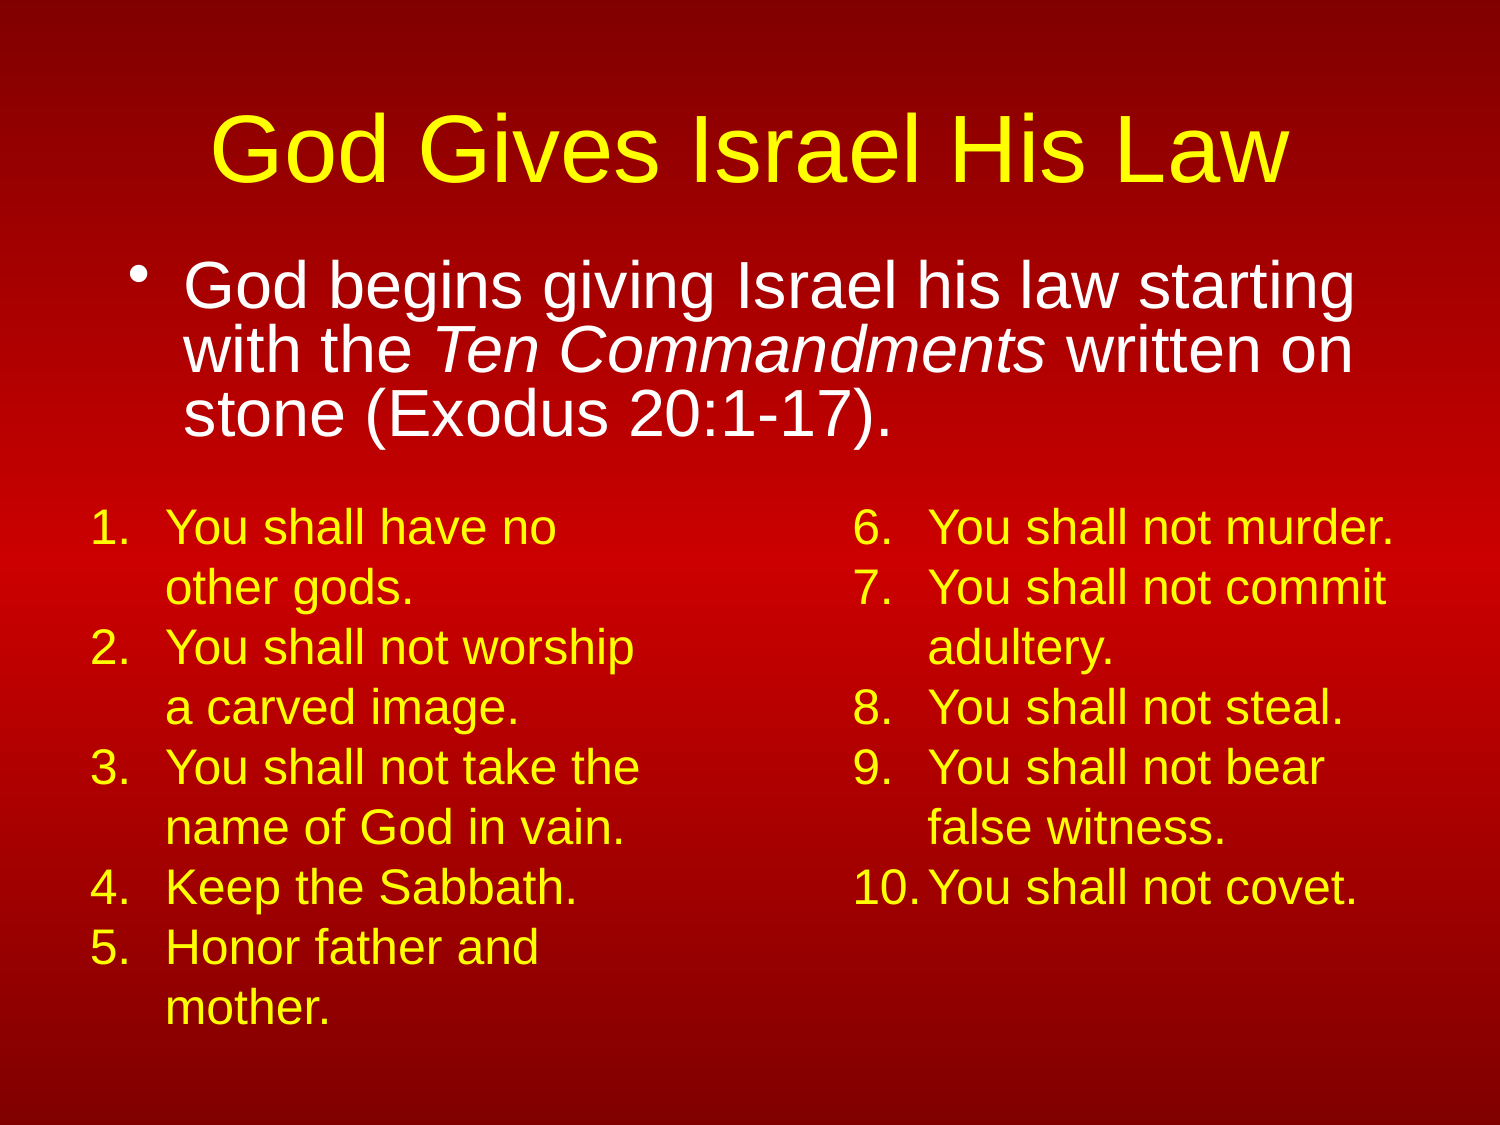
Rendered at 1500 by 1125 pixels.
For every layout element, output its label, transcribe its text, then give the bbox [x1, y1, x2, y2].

title God Gives Israel His Law [37, 50, 1463, 238]
text_box You shall have no other gods. You shall not worship a carved image. You shall not take the name of God in vain. Keep the Sabbath. Honor father and mother. [74, 487, 688, 1043]
text_box You shall not murder. You shall not commit adultery. You shall not steal. You shall not bear false witness. You shall not covet. [837, 487, 1450, 923]
list God begins giving Israel his law starting with the Ten Commandments written on stone (Exodus 20:1-17). [112, 249, 1438, 463]
